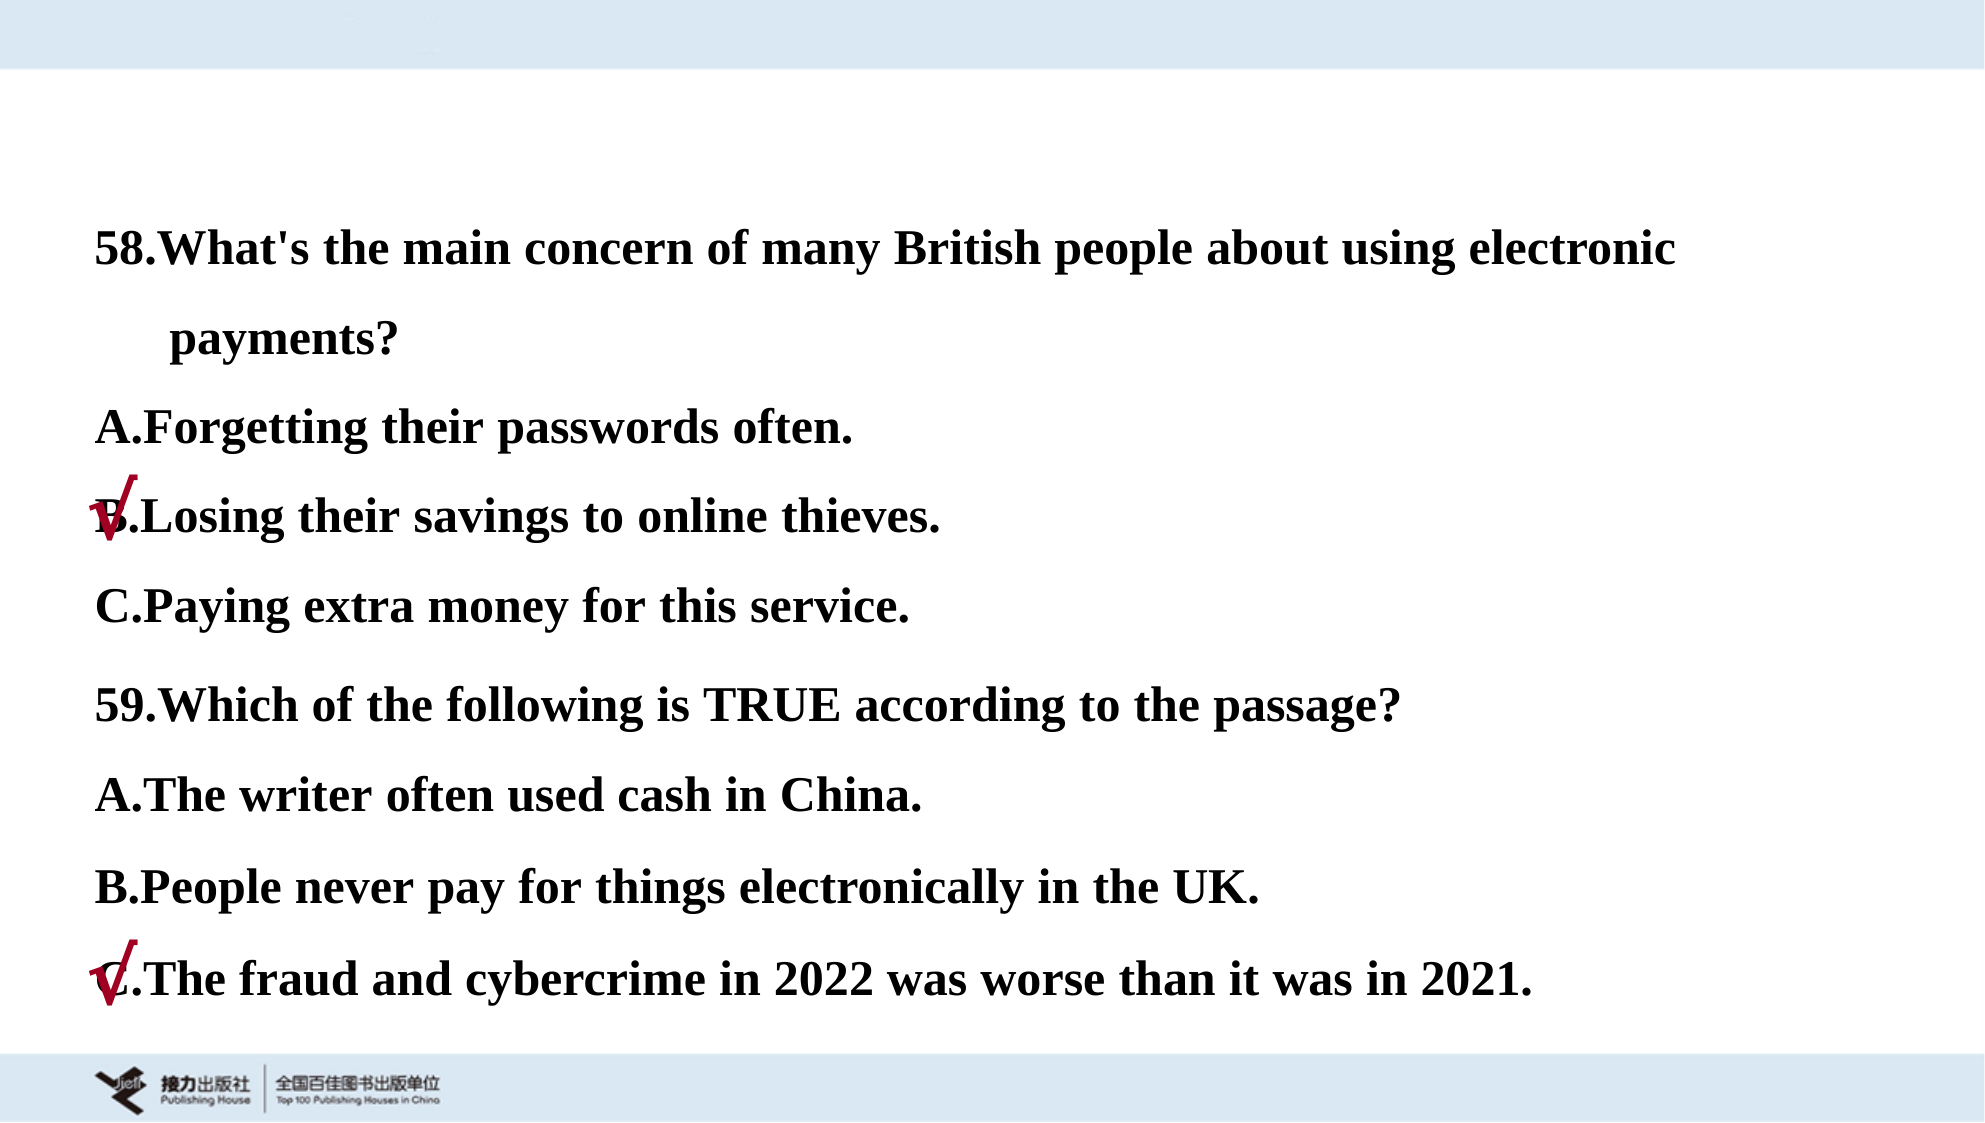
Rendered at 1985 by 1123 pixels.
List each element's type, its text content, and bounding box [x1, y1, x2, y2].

text_box 58.What's the main concern of many British people about using electronic payments? [94, 185, 1985, 365]
text_box A.The writer often used cash in China. B.People never pay for things electronically in the UK. C.The fraud and cybercrime in 2022 was worse than it was in 2021. [94, 730, 1892, 1006]
picture [0, 0, 1985, 1122]
text_box √ [86, 462, 139, 556]
text_box √ [86, 927, 139, 1020]
text_box A.Forgetting their passwords often. B.Losing their savings to online thieves. C.Paying extra money for this service. [94, 363, 1892, 633]
text_box 59.Which of the following is TRUE according to the passage? [94, 643, 1892, 730]
